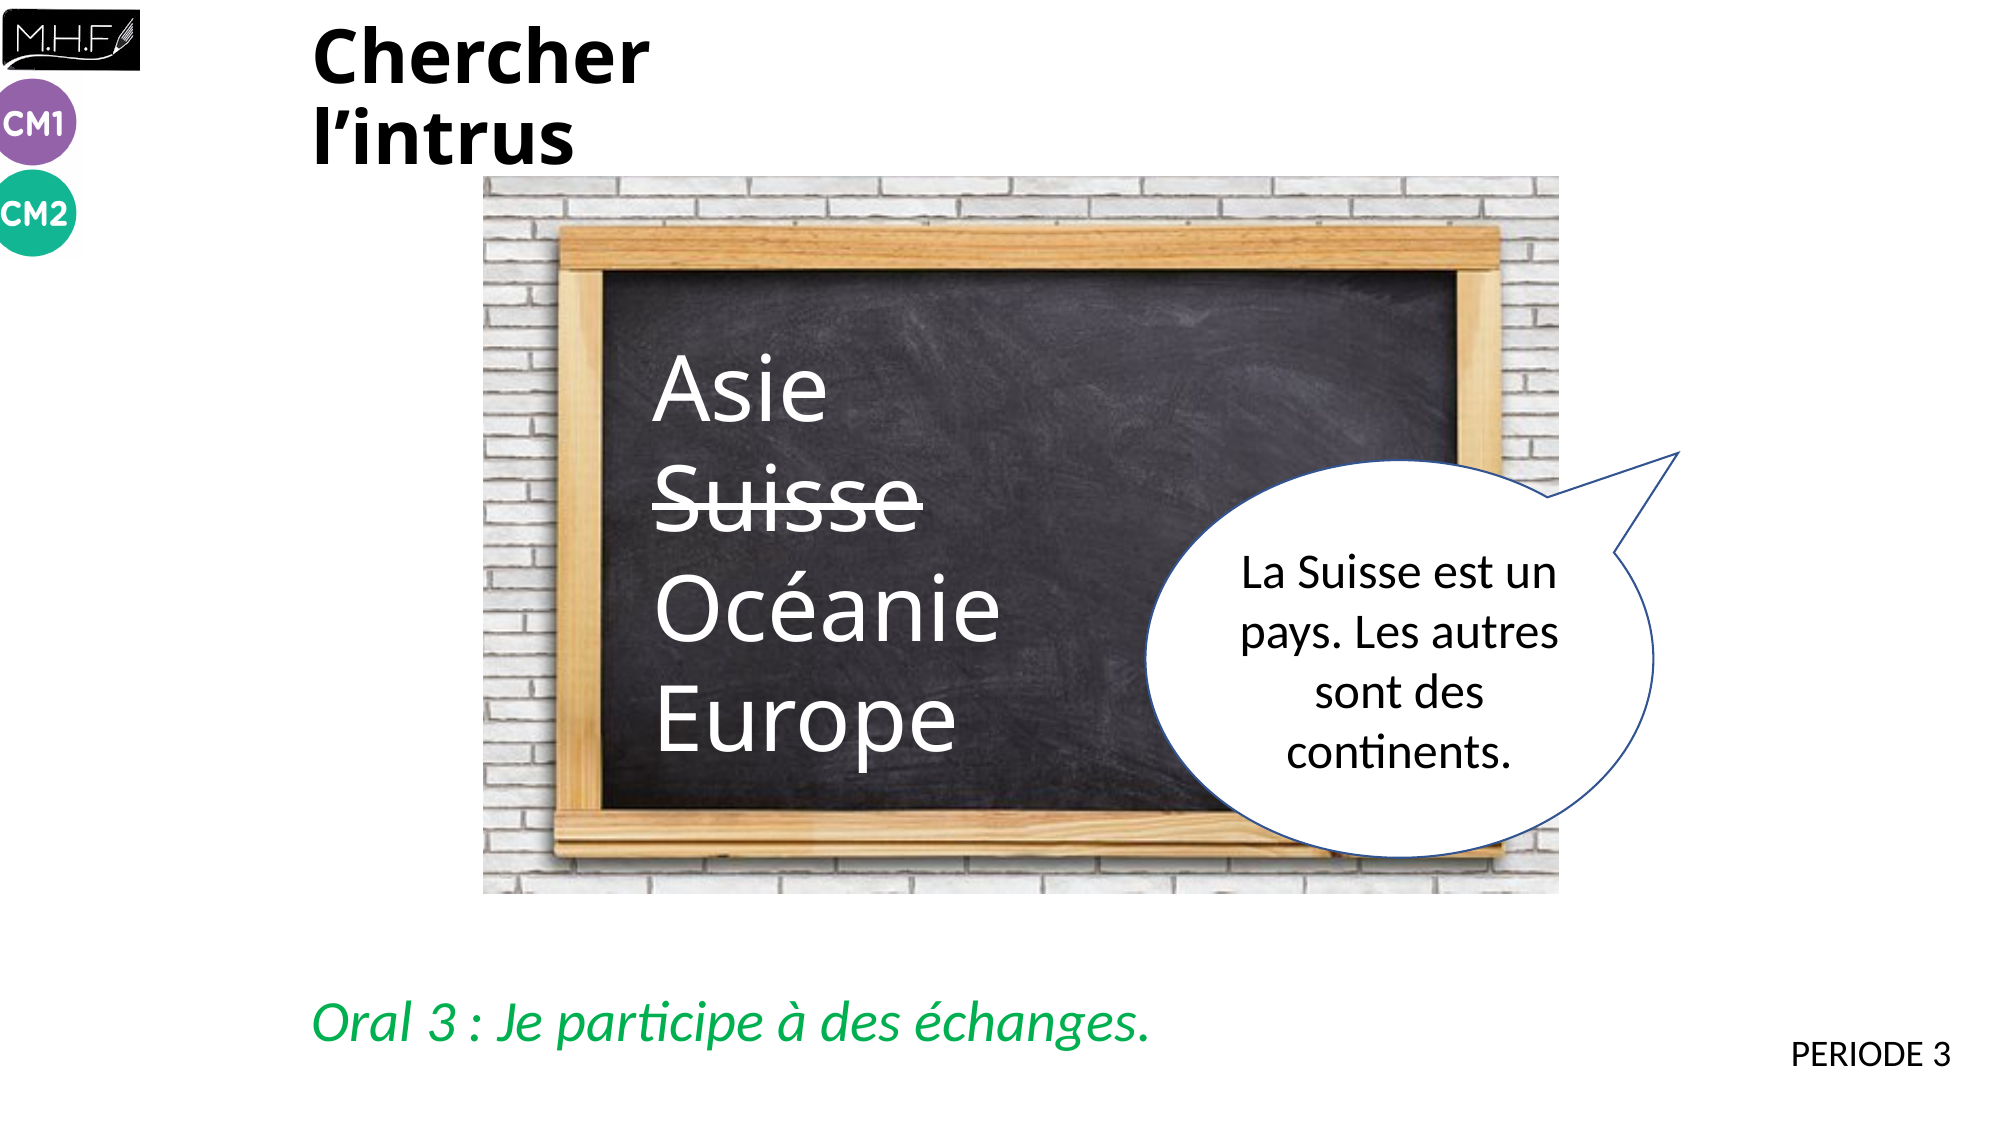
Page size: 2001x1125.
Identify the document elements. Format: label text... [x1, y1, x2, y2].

picture [483, 176, 1559, 894]
picture [0, 7, 140, 259]
text_box La Suisse est un pays. Les autres sont des continents. [1559, 451, 1681, 815]
text_box PERIODE 3 [1362, 1021, 1967, 1082]
title Chercher l’intrus [296, 42, 874, 158]
text_box Oral 3 : Je participe à des échanges. [296, 939, 1229, 1083]
